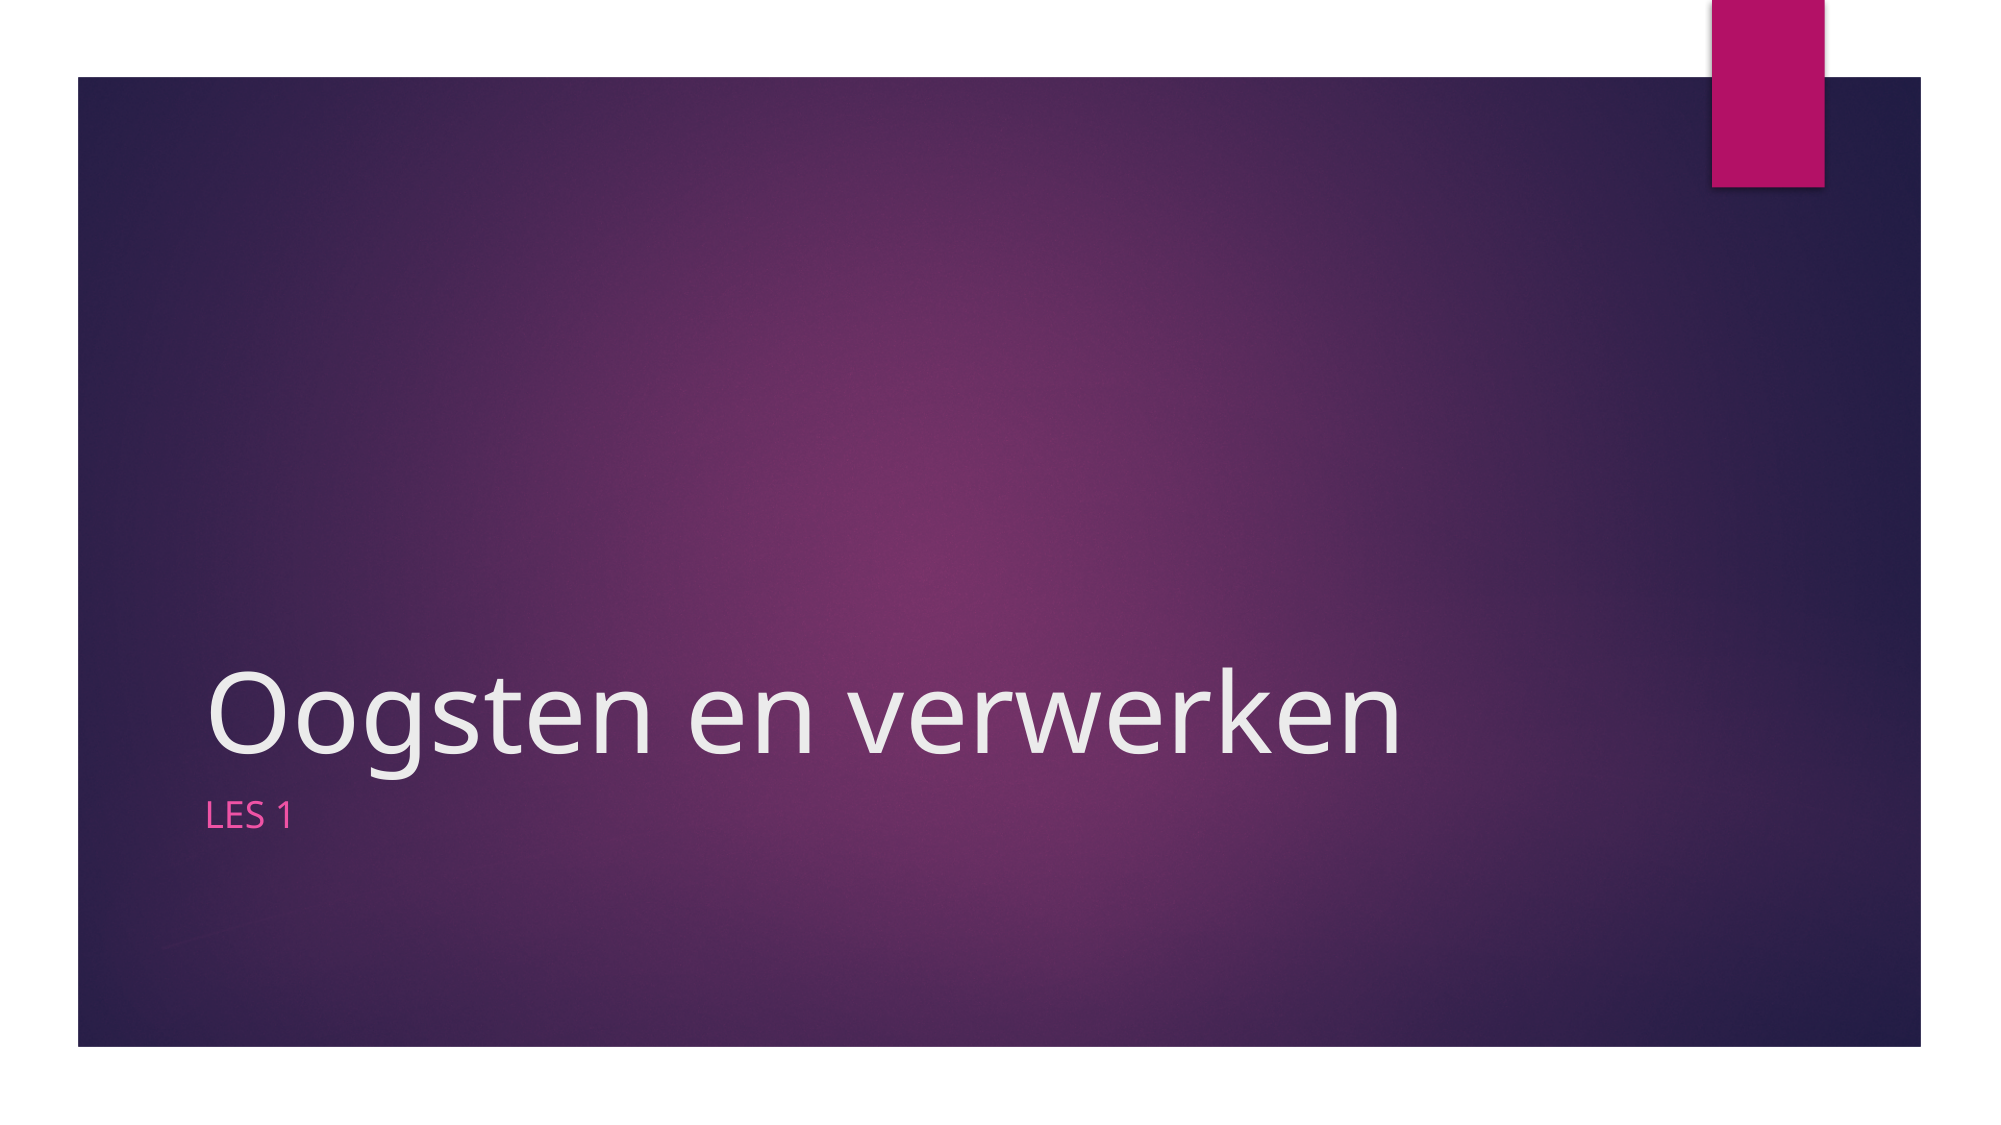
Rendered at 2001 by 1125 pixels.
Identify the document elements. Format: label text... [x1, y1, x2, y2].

subtitle Les 1 [189, 783, 1638, 925]
title Oogsten en verwerken [189, 344, 1638, 783]
